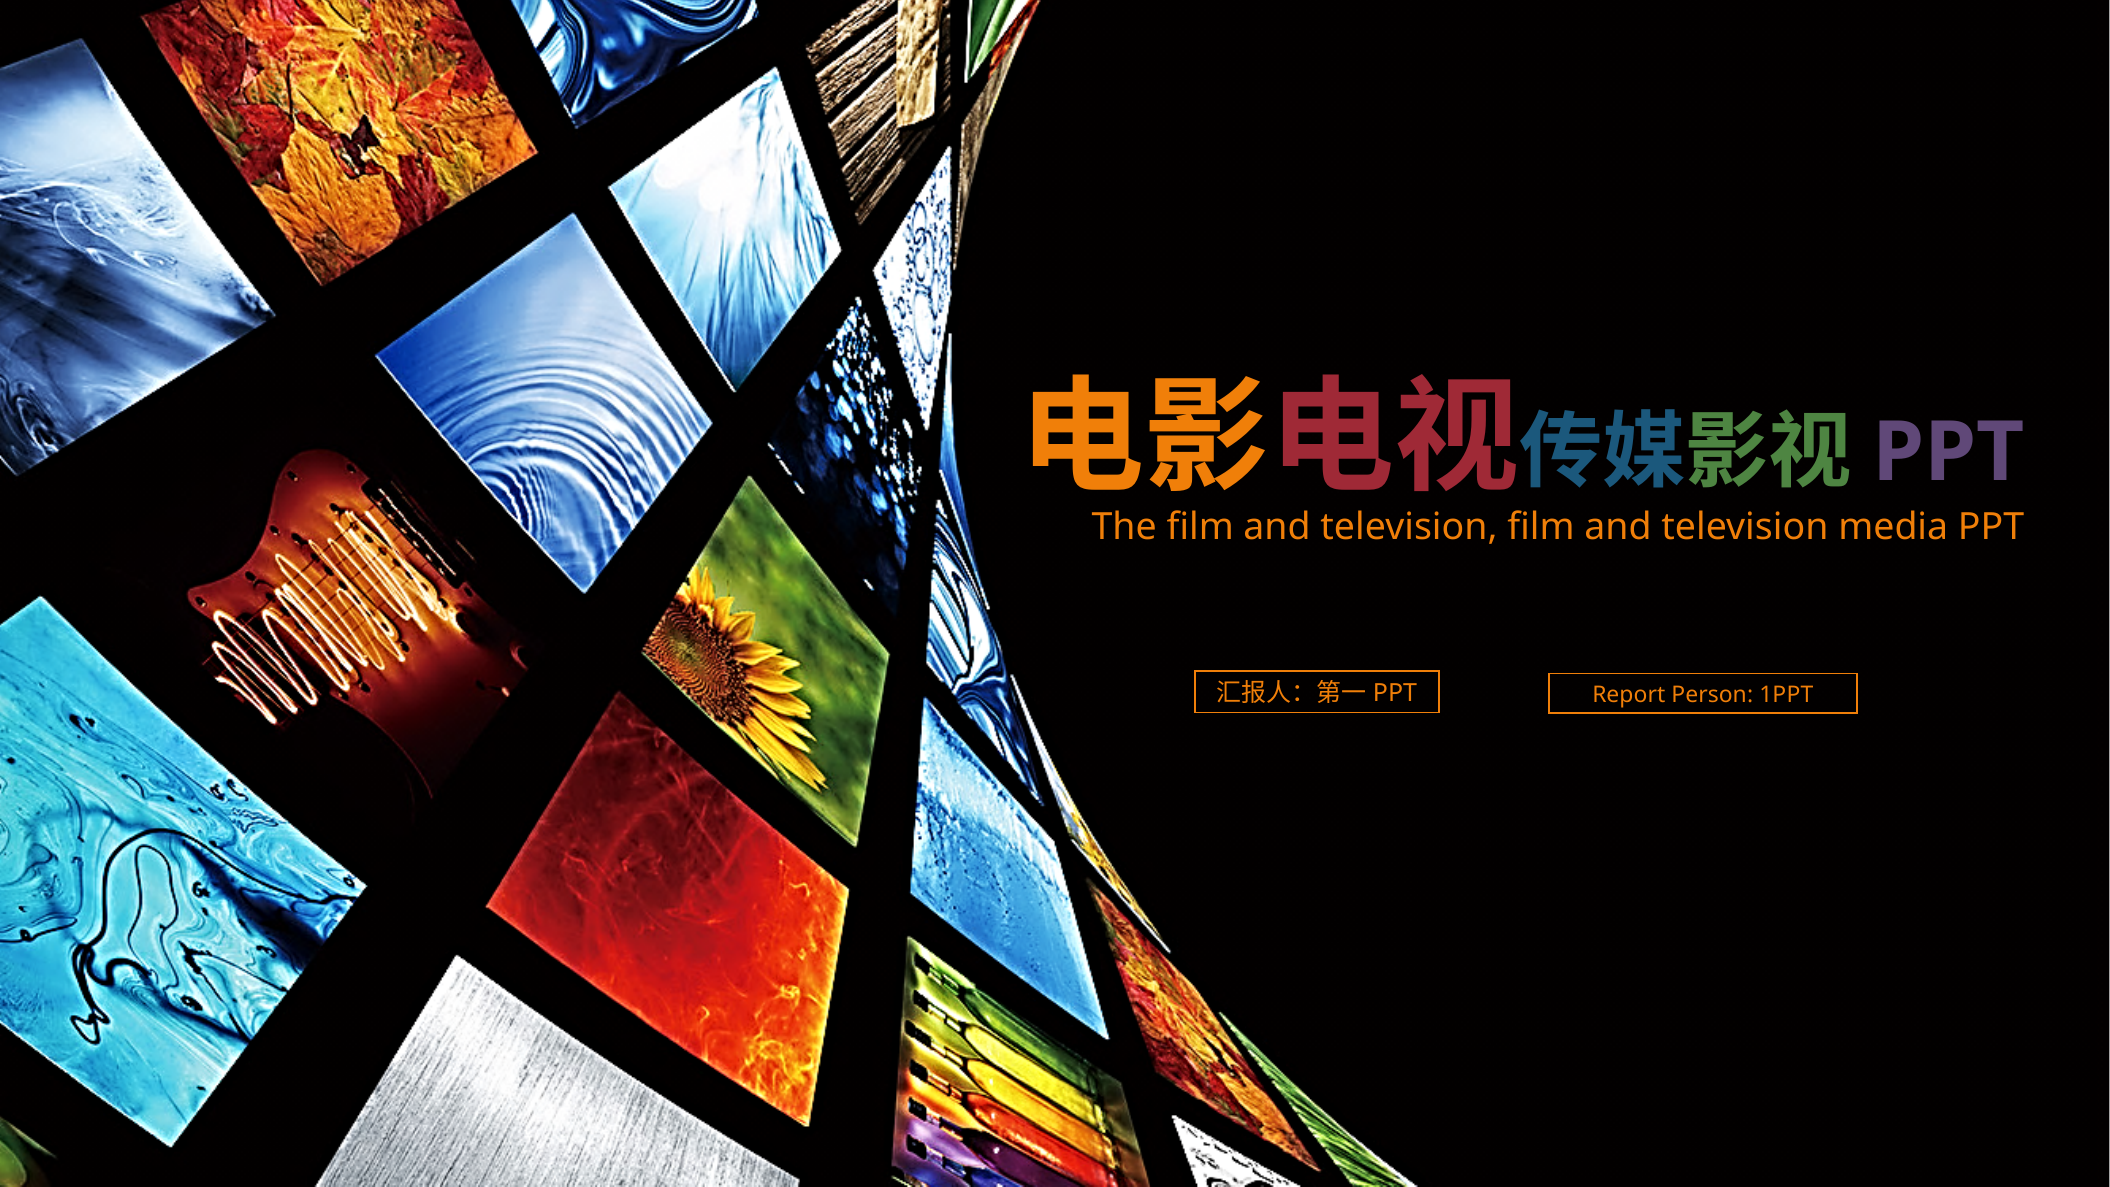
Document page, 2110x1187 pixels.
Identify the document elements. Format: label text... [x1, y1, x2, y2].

text_box The film and television, film and television media PPT [1041, 502, 2025, 548]
text_box [0, 0, 2110, 1187]
text_box 汇报人：第一PPT [1195, 671, 1440, 713]
text_box 电影电视传媒影视PPT [982, 355, 2025, 506]
text_box Report Person: 1PPT [1549, 673, 1857, 713]
